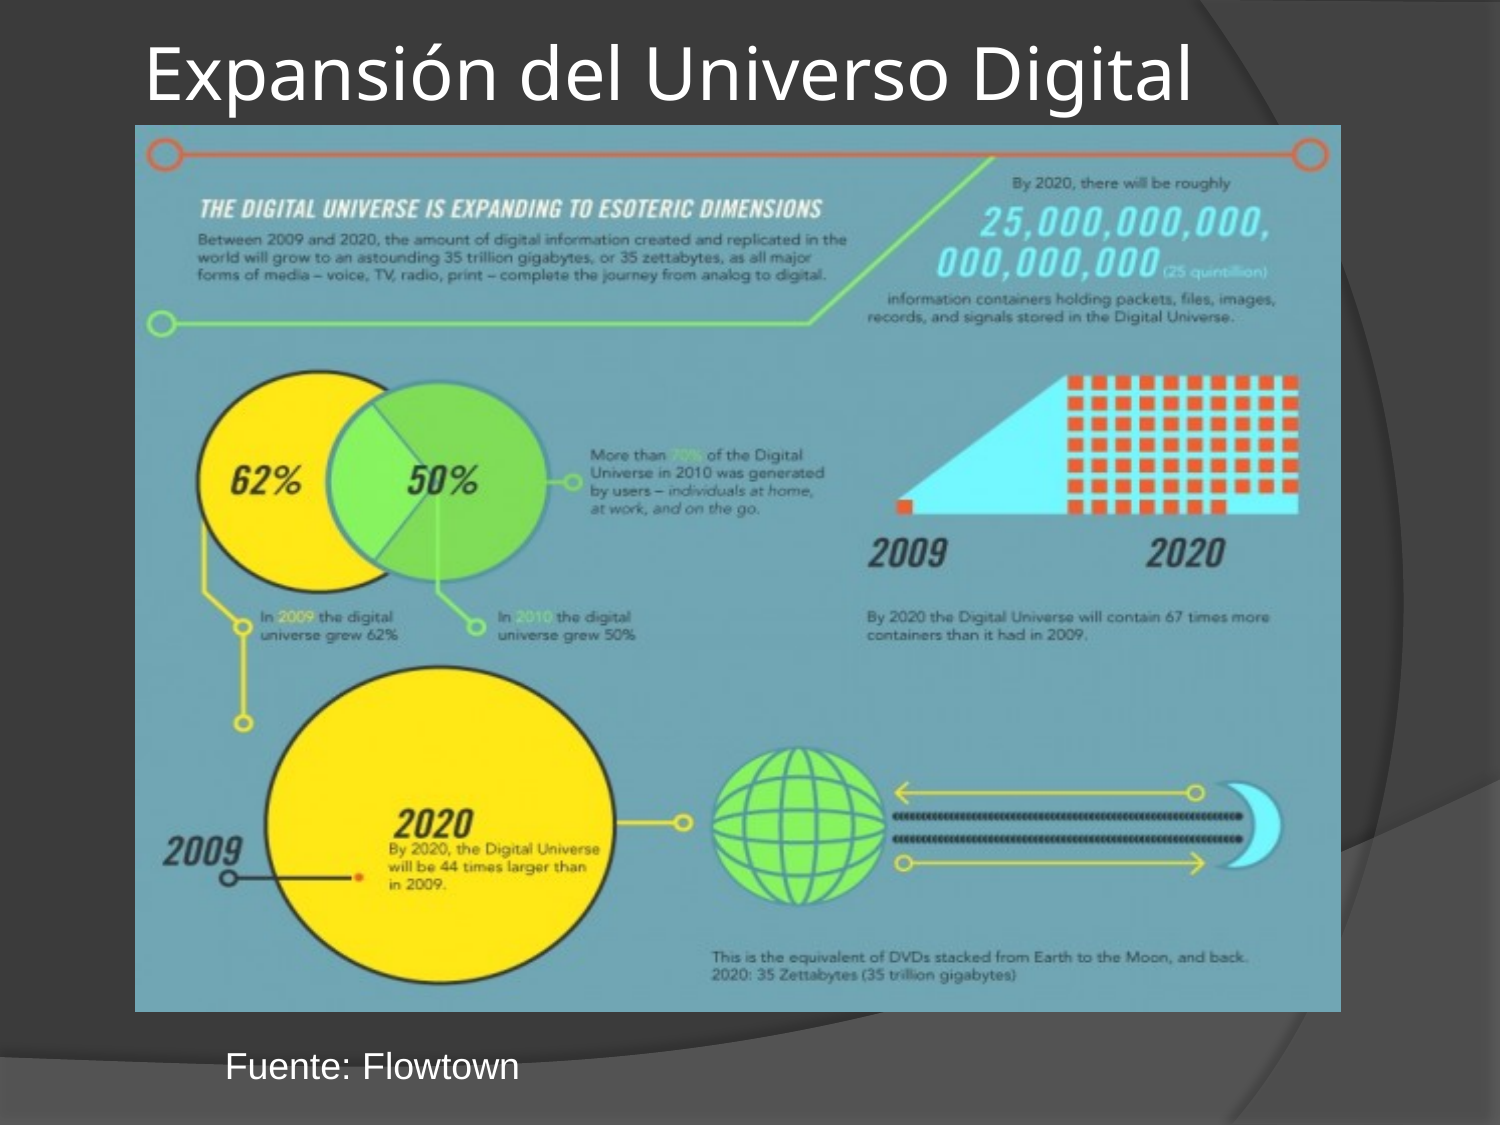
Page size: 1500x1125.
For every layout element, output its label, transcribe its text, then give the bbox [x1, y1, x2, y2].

title Expansión del Universo Digital [135, 0, 1361, 147]
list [135, 125, 1341, 1012]
text_box Fuente: Flowtown [210, 1034, 536, 1095]
